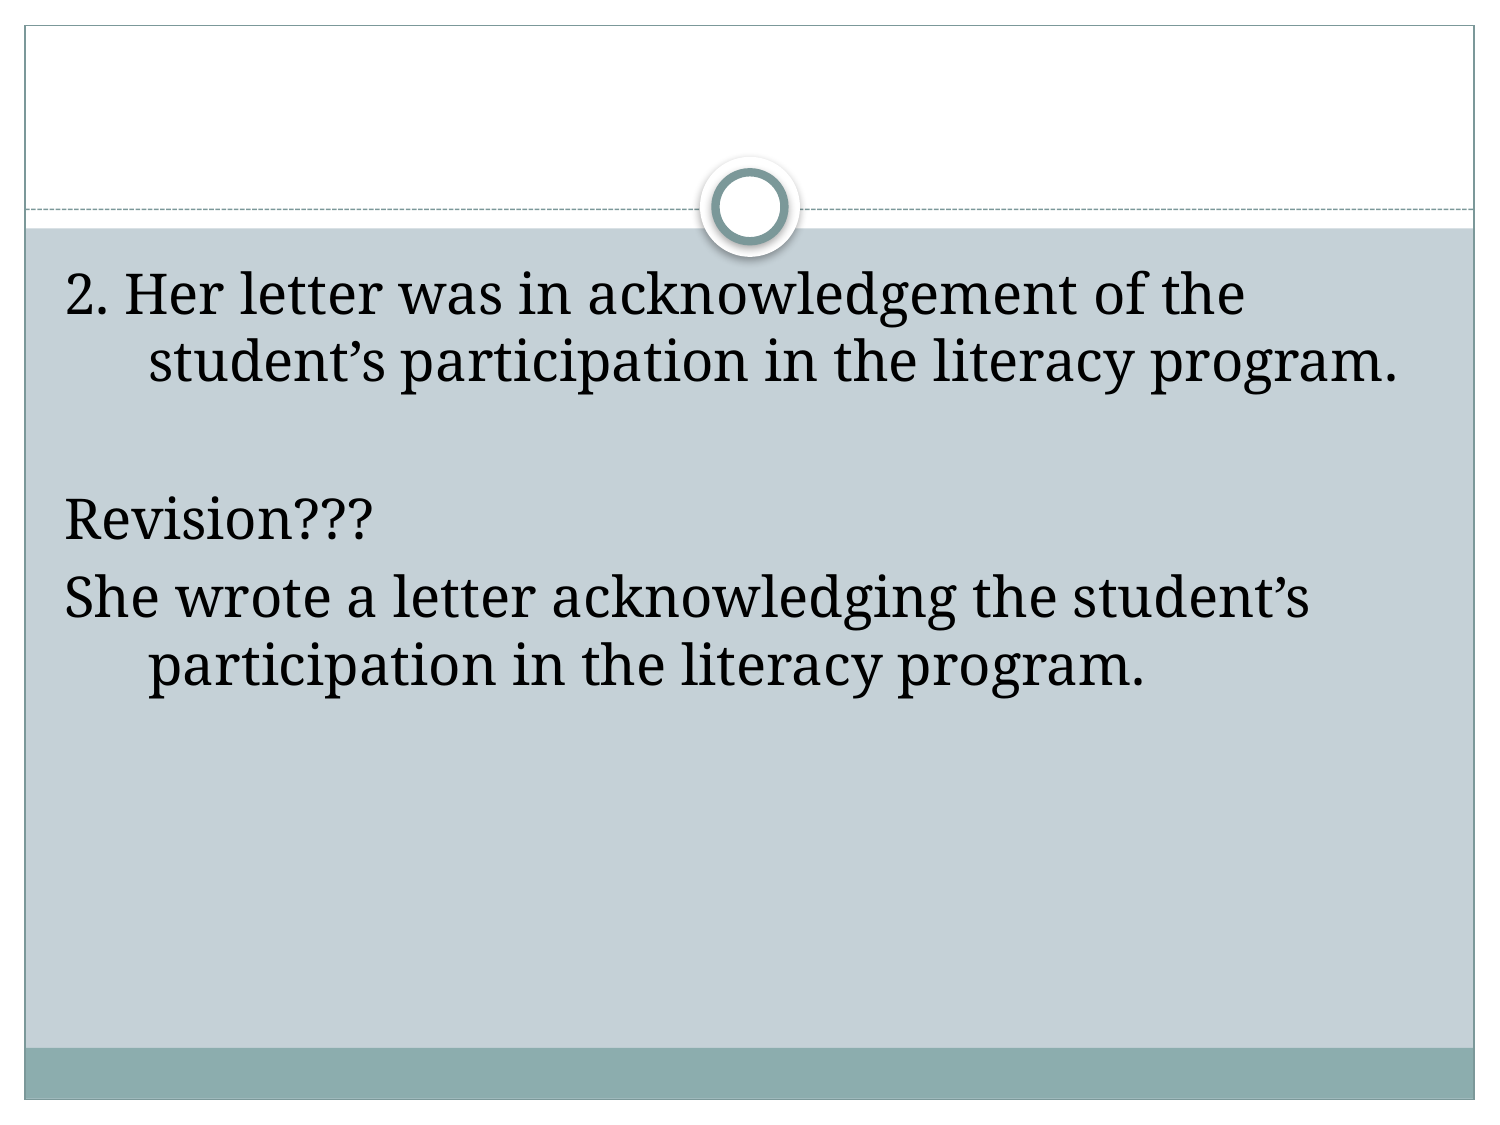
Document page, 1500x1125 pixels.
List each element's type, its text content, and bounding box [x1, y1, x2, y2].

list 2. Her letter was in acknowledgement of the student’s participation in the literacy program. Revision??? She wrote a letter acknowledging the student’s participation in the literacy program. [49, 250, 1445, 1001]
